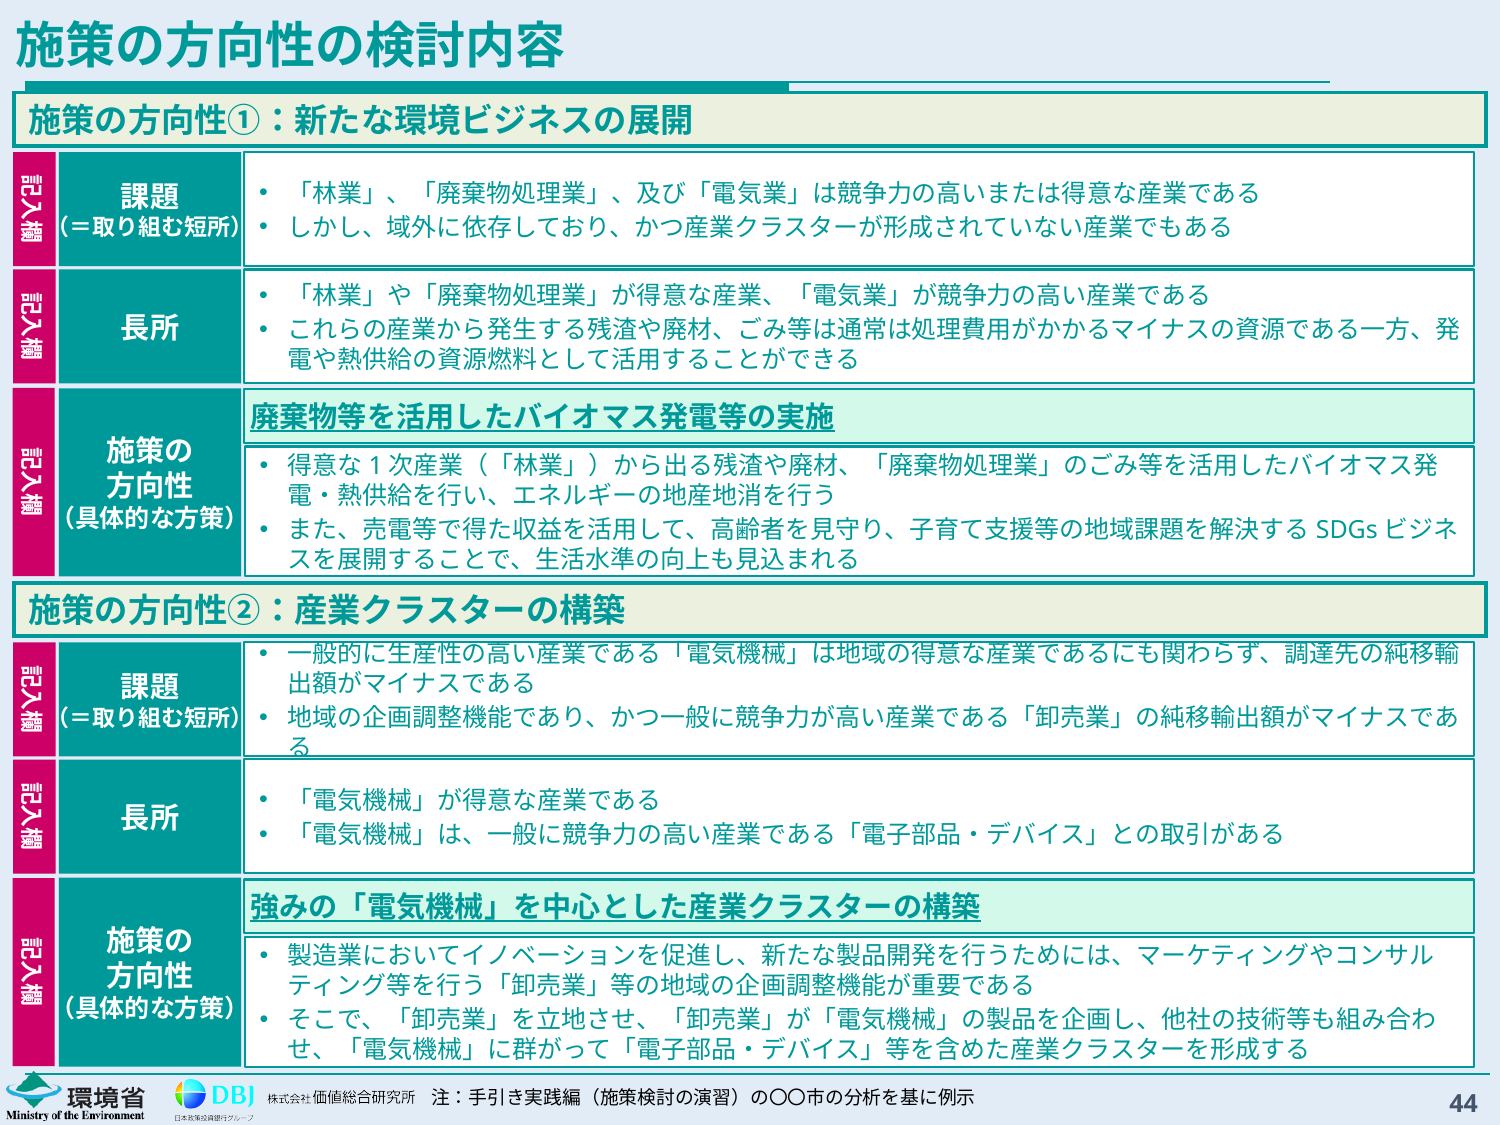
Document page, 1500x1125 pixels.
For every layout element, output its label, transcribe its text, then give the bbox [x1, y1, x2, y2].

text_box 施策の方向性①：新たな環境ビジネスの展開 [13, 92, 1487, 147]
title 施策の方向性の検討内容 [0, 0, 1500, 82]
text_box 「林業」や「廃棄物処理業」が得意な産業、「電気業」が競争力の高い産業である これらの産業から発生する残渣や廃材、ごみ等は通常は処理費用がかかるマイナスの資源である一方、発電や熱供給の資源燃料として活用することができる [244, 269, 1474, 384]
picture [2, 1071, 148, 1125]
text_box 「林業」、「廃棄物処理業」、及び「電気業」は競争力の高いまたは得意な産業である しかし、域外に依存しており、かつ産業クラスターが形成されていない産業でもある [244, 152, 1474, 267]
text_box 施策の方向性②：産業クラスターの構築 [13, 582, 1487, 637]
text_box 記入欄 [12, 878, 55, 1067]
text_box 廃棄物等を活用したバイオマス発電等の実施 [244, 389, 1474, 443]
text_box 課題 （＝取り組む短所） [58, 152, 242, 267]
text_box 製造業においてイノベーションを促進し、新たな製品開発を行うためには、マーケティングやコンサルティング等を行う「卸売業」等の地域の企画調整機能が重要である そこで、「卸売業」を立地させ、「卸売業」が「電気機械」の製品を企画し、他社の技術等も組み合わせ、「電気機械」に群がって「電子部品・デバイス」等を含めた産業クラスターを形成する [244, 936, 1474, 1067]
text_box 記入欄 [12, 387, 55, 577]
text_box 施策の 方向性 （具体的な方策） [58, 877, 242, 1067]
text_box 記入欄 [13, 642, 56, 757]
text_box 記入欄 [13, 269, 56, 384]
text_box 「電気機械」が得意な産業である 「電気機械」は、一般に競争力の高い産業である「電子部品・デバイス」との取引がある [244, 759, 1474, 874]
text_box 長所 [58, 759, 242, 874]
slide_number 44 [1431, 1080, 1497, 1122]
picture [171, 1075, 419, 1125]
text_box 一般的に生産性の高い産業である「電気機械」は地域の得意な産業であるにも関わらず、調達先の純移輸出額がマイナスである 地域の企画調整機能であり、かつ一般に競争力が高い産業である「卸売業」の純移輸出額がマイナスである [244, 642, 1474, 757]
text_box 強みの「電気機械」を中心とした産業クラスターの構築 [244, 879, 1474, 934]
text_box 記入欄 [13, 759, 56, 874]
text_box 得意な1次産業（「林業」）から出る残渣や廃材、「廃棄物処理業」のごみ等を活用したバイオマス発電・熱供給を行い、エネルギーの地産地消を行う また、売電等で得た収益を活用して、高齢者を見守り、子育て支援等の地域課題を解決するSDGsビジネスを展開することで、生活水準の向上も見込まれる [244, 446, 1474, 577]
text_box 記入欄 [13, 152, 56, 267]
text_box 注：手引き実践編（施策検討の演習）の〇〇市の分析を基に例示 [430, 1092, 841, 1124]
text_box 施策の 方向性 （具体的な方策） [58, 388, 242, 577]
text_box 課題 （＝取り組む短所） [58, 642, 242, 757]
text_box 長所 [58, 269, 242, 384]
